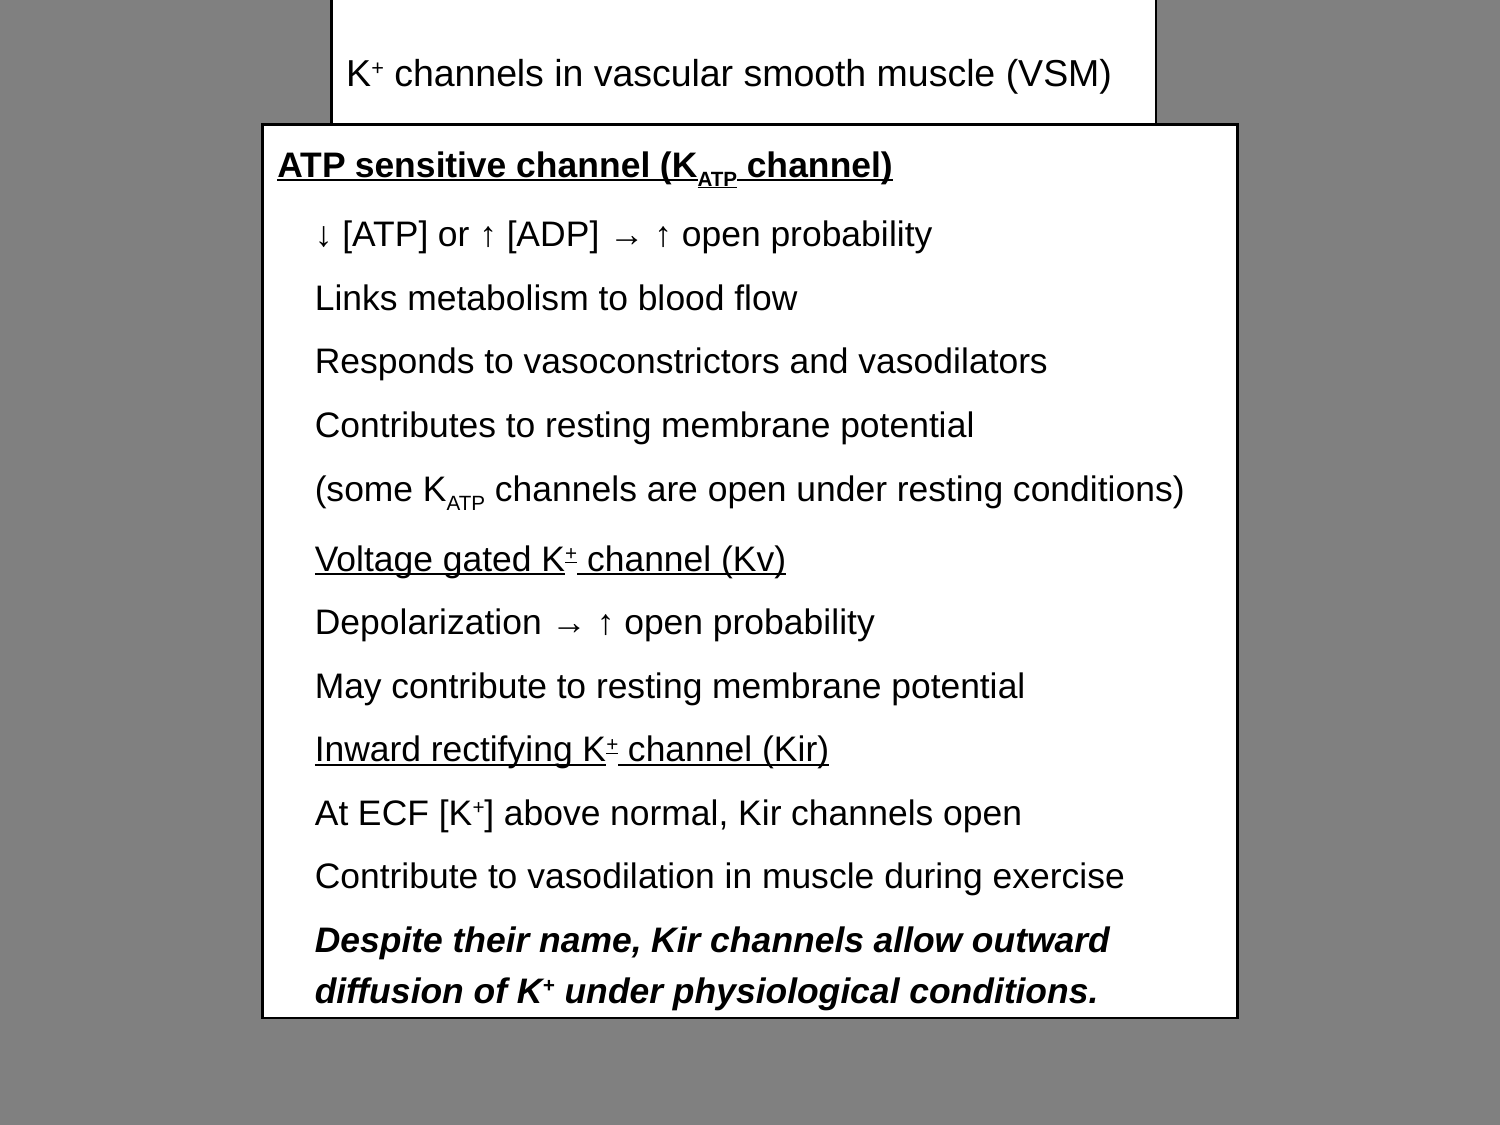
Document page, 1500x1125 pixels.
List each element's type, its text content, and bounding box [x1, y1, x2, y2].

text_box ATP sensitive channel (KATP channel) ↓ [ATP] or ↑ [ADP] → ↑ open probability Links metabolism to blood flow Responds to vasoconstrictors and vasodilators Contributes to resting membrane potential (some KATP channels are open under resting conditions) Voltage gated K+ channel (Kv) Depolarization → ↑ open probability May contribute to resting membrane potential Inward rectifying K+ channel (Kir) At ECF [K+] above normal, Kir channels open Contribute to vasodilation in muscle during exercise Despite their name, Kir channels allow outward diffusion of K+ under physiological conditions. [262, 124, 1238, 1018]
title K+ channels in vascular smooth muscle (VSM) [330, 0, 1157, 124]
